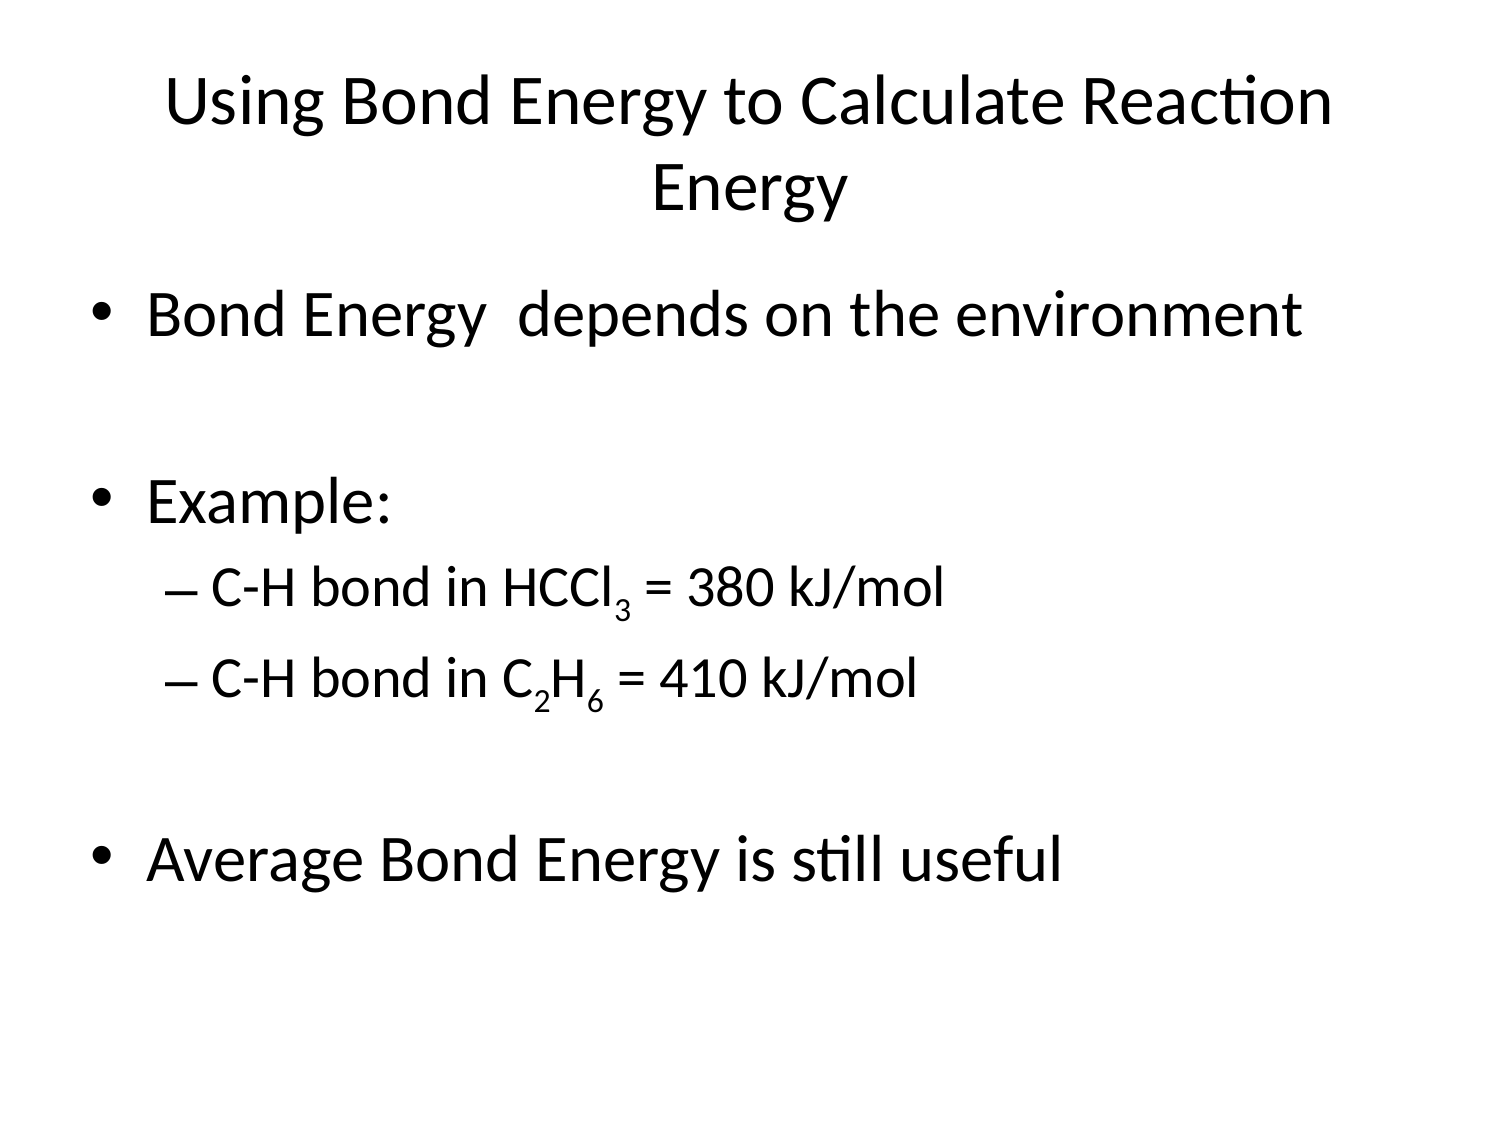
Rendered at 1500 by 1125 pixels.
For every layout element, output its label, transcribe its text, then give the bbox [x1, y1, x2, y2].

title Using Bond Energy to Calculate Reaction Energy [75, 45, 1425, 233]
list Bond Energy depends on the environment Example: C-H bond in HCCl3 = 380 kJ/mol C-H bond in C2H6 = 410 kJ/mol Average Bond Energy is still useful [75, 262, 1425, 1005]
